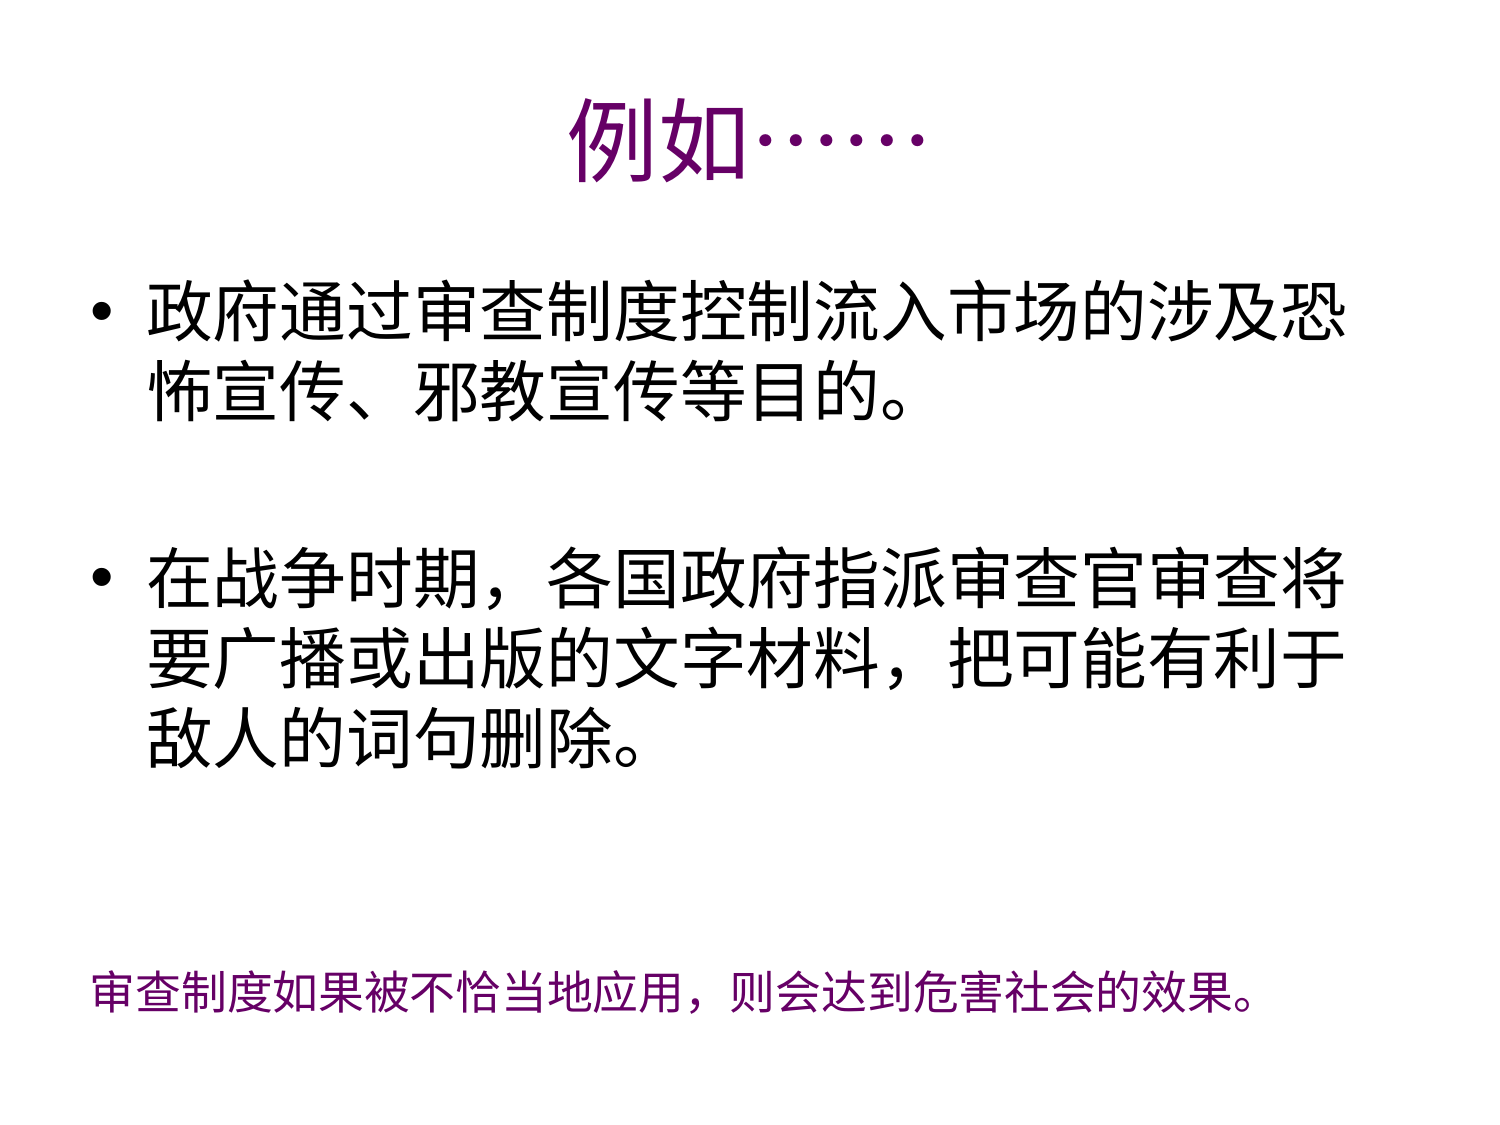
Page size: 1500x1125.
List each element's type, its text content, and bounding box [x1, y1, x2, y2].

list 政府通过审查制度控制流入市场的涉及恐怖宣传、邪教宣传等目的。 在战争时期，各国政府指派审查官审查将要广播或出版的文字材料，把可能有利于敌人的词句删除。 [74, 262, 1426, 874]
text_box 审查制度如果被不恰当地应用，则会达到危害社会的效果。 [74, 956, 1461, 1027]
title 例如⋯⋯ [74, 44, 1426, 233]
